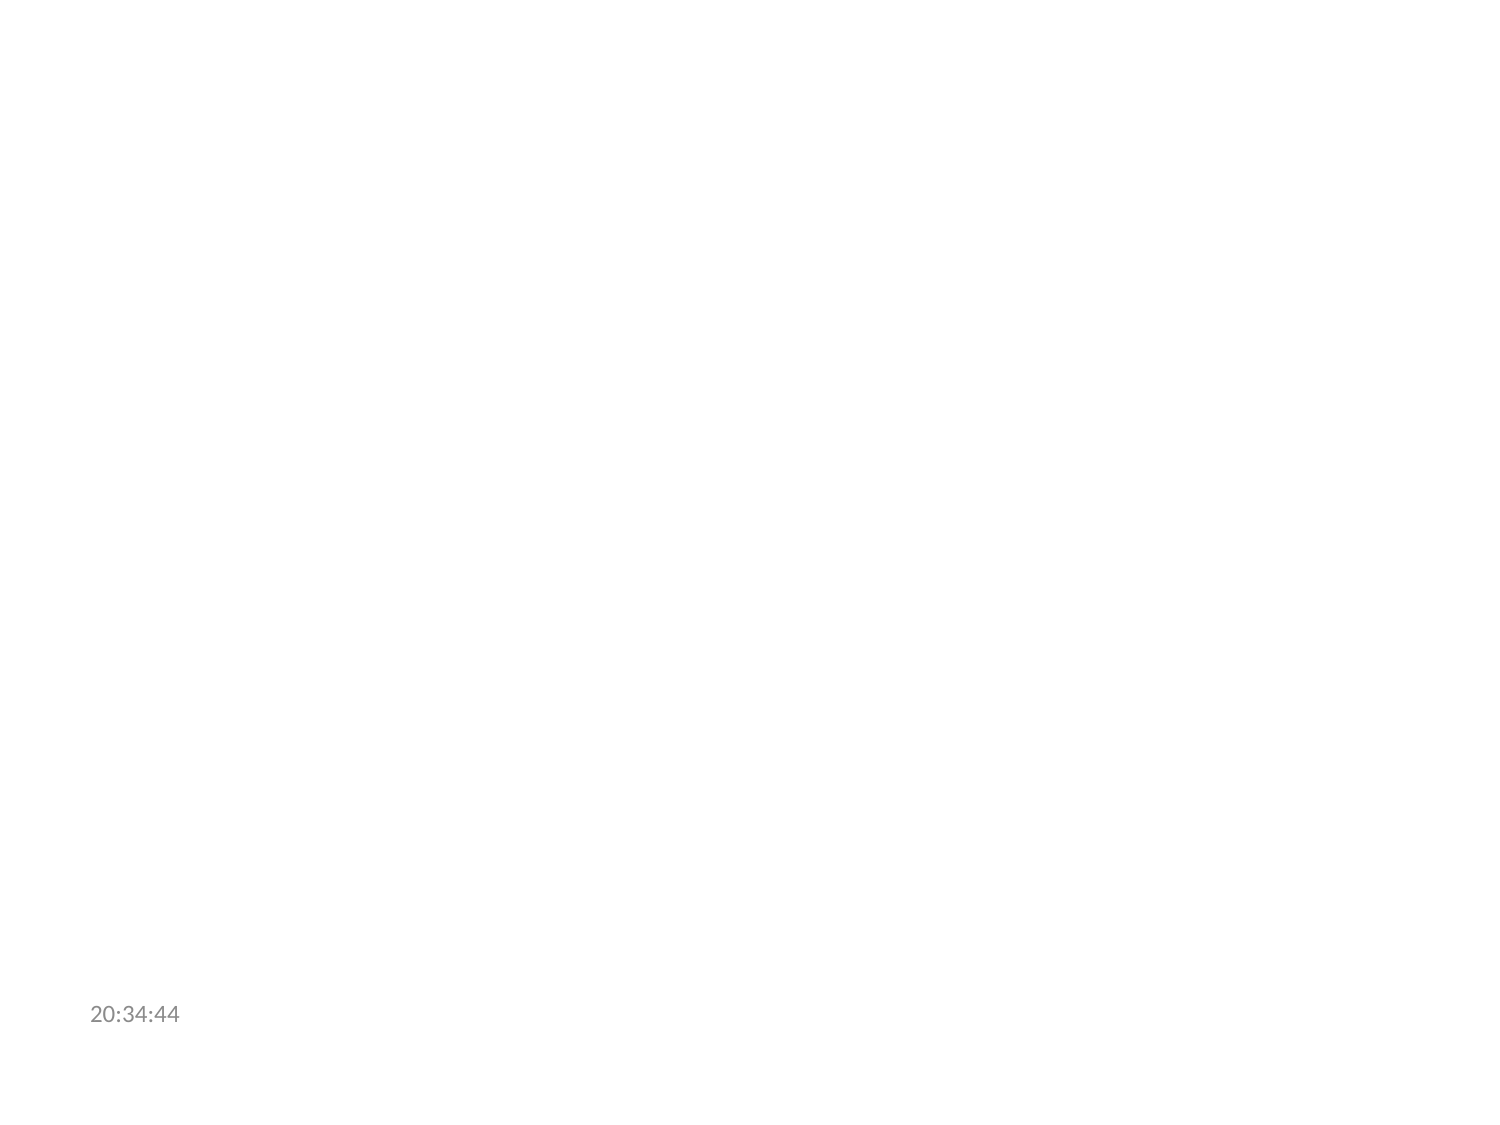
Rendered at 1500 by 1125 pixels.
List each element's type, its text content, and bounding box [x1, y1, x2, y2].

text_box 15:35:09 [75, 982, 425, 1043]
